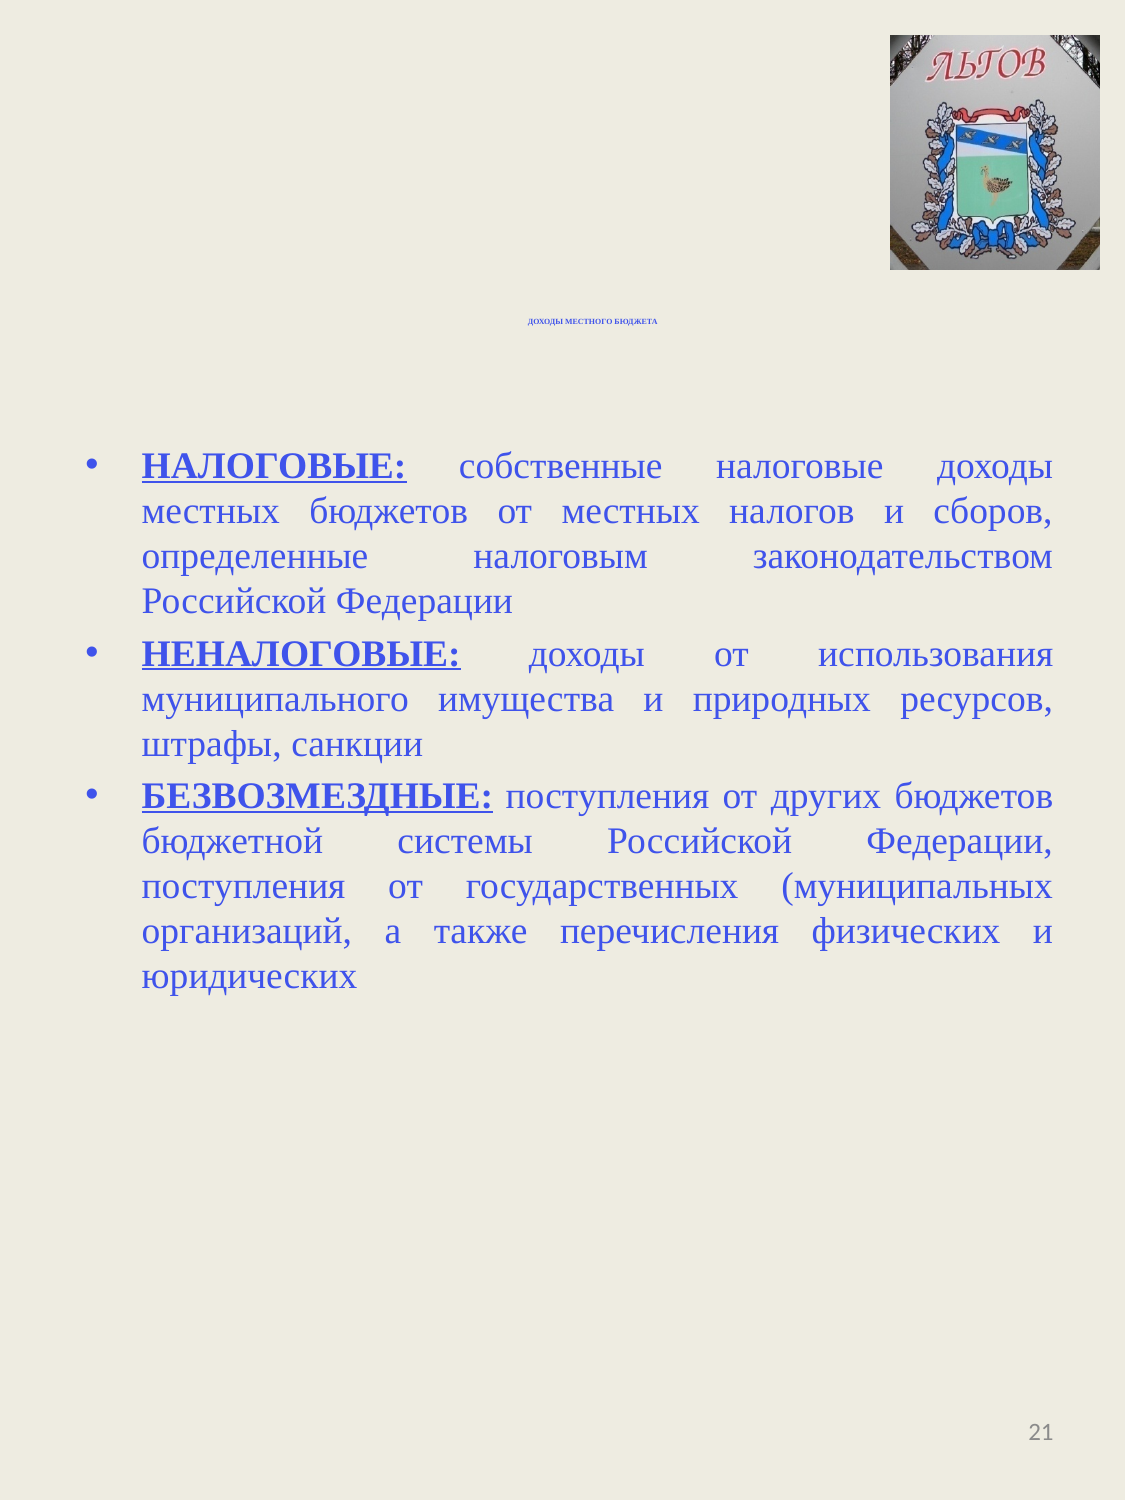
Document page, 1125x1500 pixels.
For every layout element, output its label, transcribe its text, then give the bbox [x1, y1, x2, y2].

slide_number 21 [806, 1390, 1069, 1471]
list НАЛОГОВЫЕ: собственные налоговые доходы местных бюджетов от местных налогов и сборов, определенные налоговым законодательством Российской Федерации НЕНАЛОГОВЫЕ: доходы от использования муниципального имущества и природных ресурсов, штрафы, санкции БЕЗВОЗМЕЗДНЫЕ: поступления от других бюджетов бюджетной системы Российской Федерации, поступления от государственных (муниципальных организаций, а также перечисления физических и юридических [70, 433, 1069, 1340]
picture [890, 34, 1100, 270]
title ДОХОДЫ МЕСТНОГО БЮДЖЕТА [117, 246, 1069, 387]
